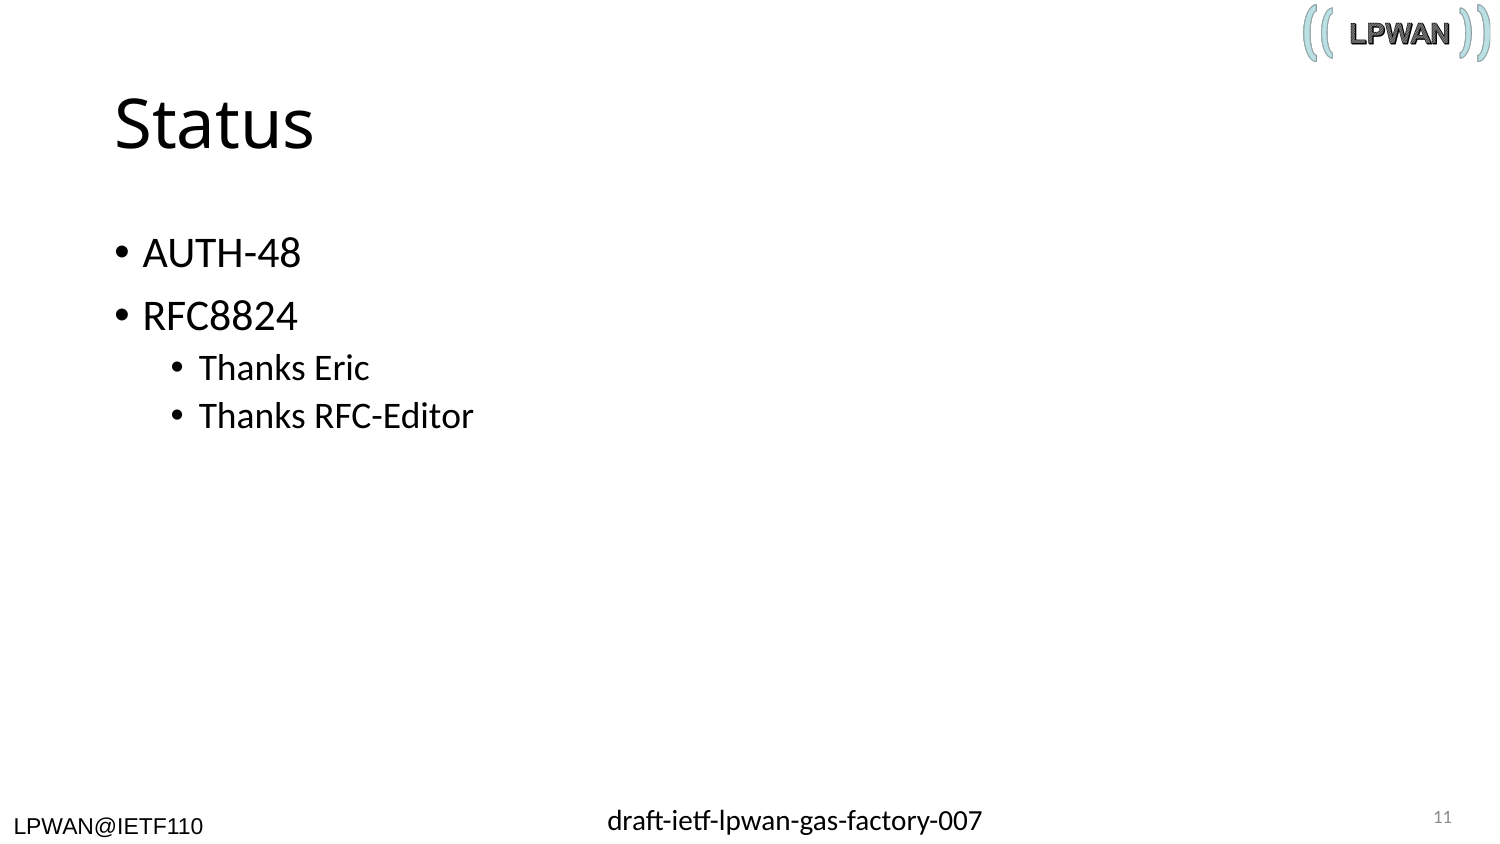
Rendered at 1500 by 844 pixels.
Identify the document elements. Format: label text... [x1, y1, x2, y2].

list AUTH-48 RFC8824 Thanks Eric Thanks RFC-Editor [103, 224, 1397, 760]
text_box 11 [1125, 793, 1464, 839]
title Status [103, 44, 1397, 208]
picture [1303, 4, 1491, 62]
text_box draft-ietf-lpwan-gas-factory-007 [592, 793, 998, 844]
